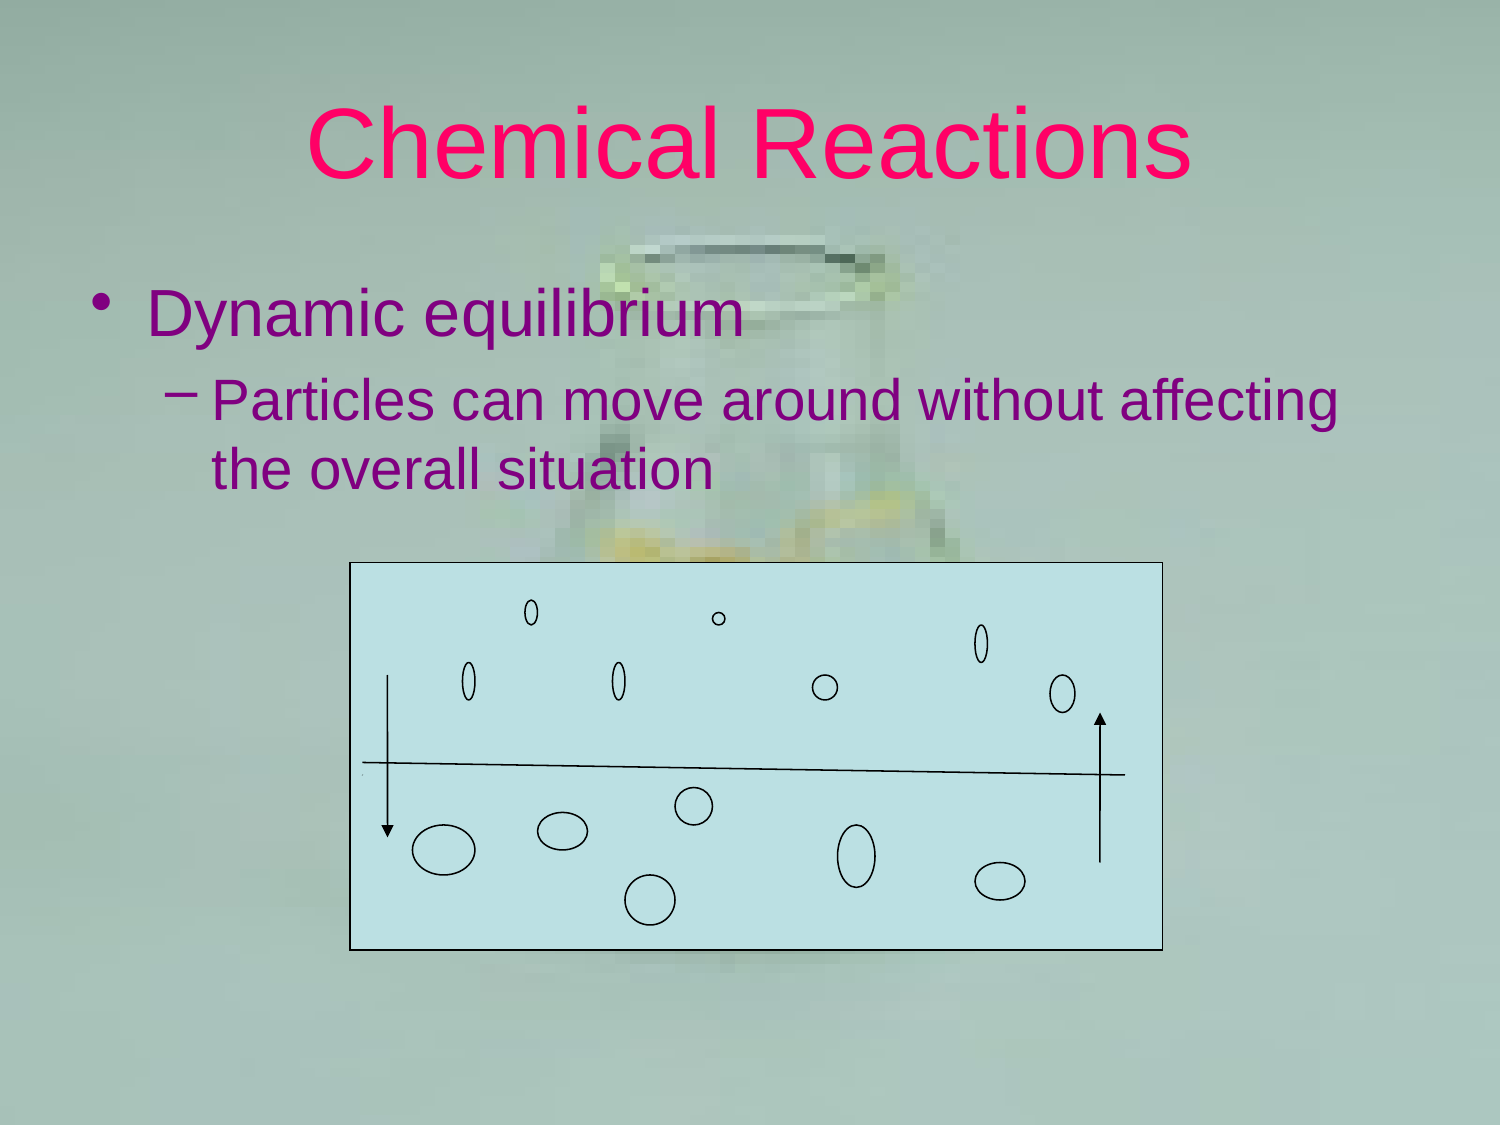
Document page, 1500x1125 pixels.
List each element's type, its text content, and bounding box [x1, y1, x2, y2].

text_box [612, 662, 625, 700]
list Dynamic equilibrium Particles can move around without affecting the overall situation [74, 262, 1426, 1006]
title Chemical Reactions [74, 44, 1426, 233]
text_box [1093, 712, 1107, 863]
text_box [412, 824, 475, 875]
text_box [524, 600, 538, 625]
text_box [349, 562, 1163, 950]
picture [0, 0, 1500, 1125]
text_box [381, 674, 394, 838]
text_box [812, 675, 838, 700]
text_box [712, 612, 725, 625]
text_box [675, 787, 713, 826]
text_box [624, 874, 676, 925]
text_box [462, 662, 475, 700]
text_box [1050, 675, 1075, 713]
text_box [974, 624, 988, 663]
text_box [837, 824, 876, 888]
text_box [975, 862, 1026, 901]
text_box [537, 812, 588, 850]
